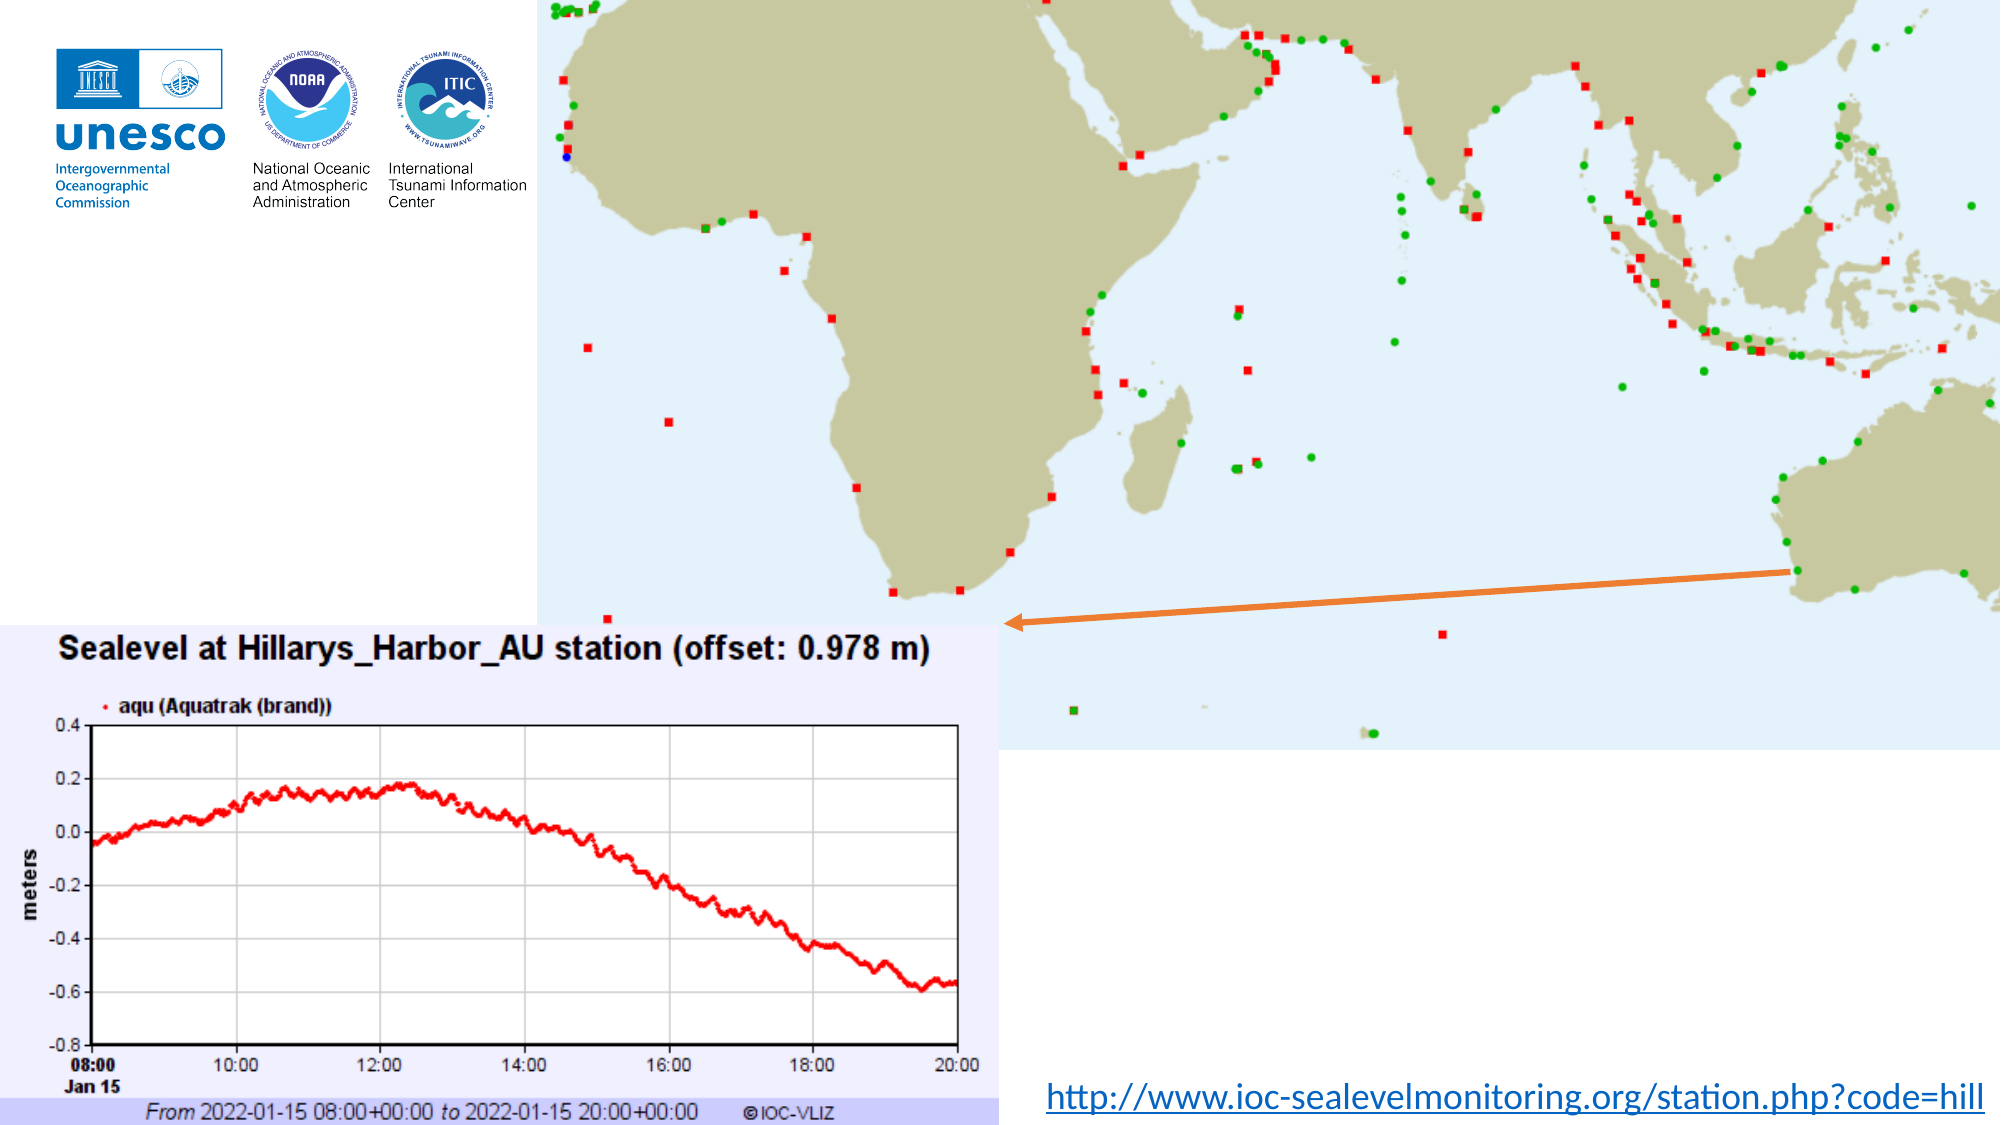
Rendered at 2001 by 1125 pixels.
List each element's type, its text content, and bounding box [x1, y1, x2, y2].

text_box http://www.ioc-sealevelmonitoring.org/station.php?code=hill [999, 1064, 2000, 1125]
picture [0, 0, 2000, 1125]
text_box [1003, 571, 1791, 624]
picture [43, 35, 527, 221]
